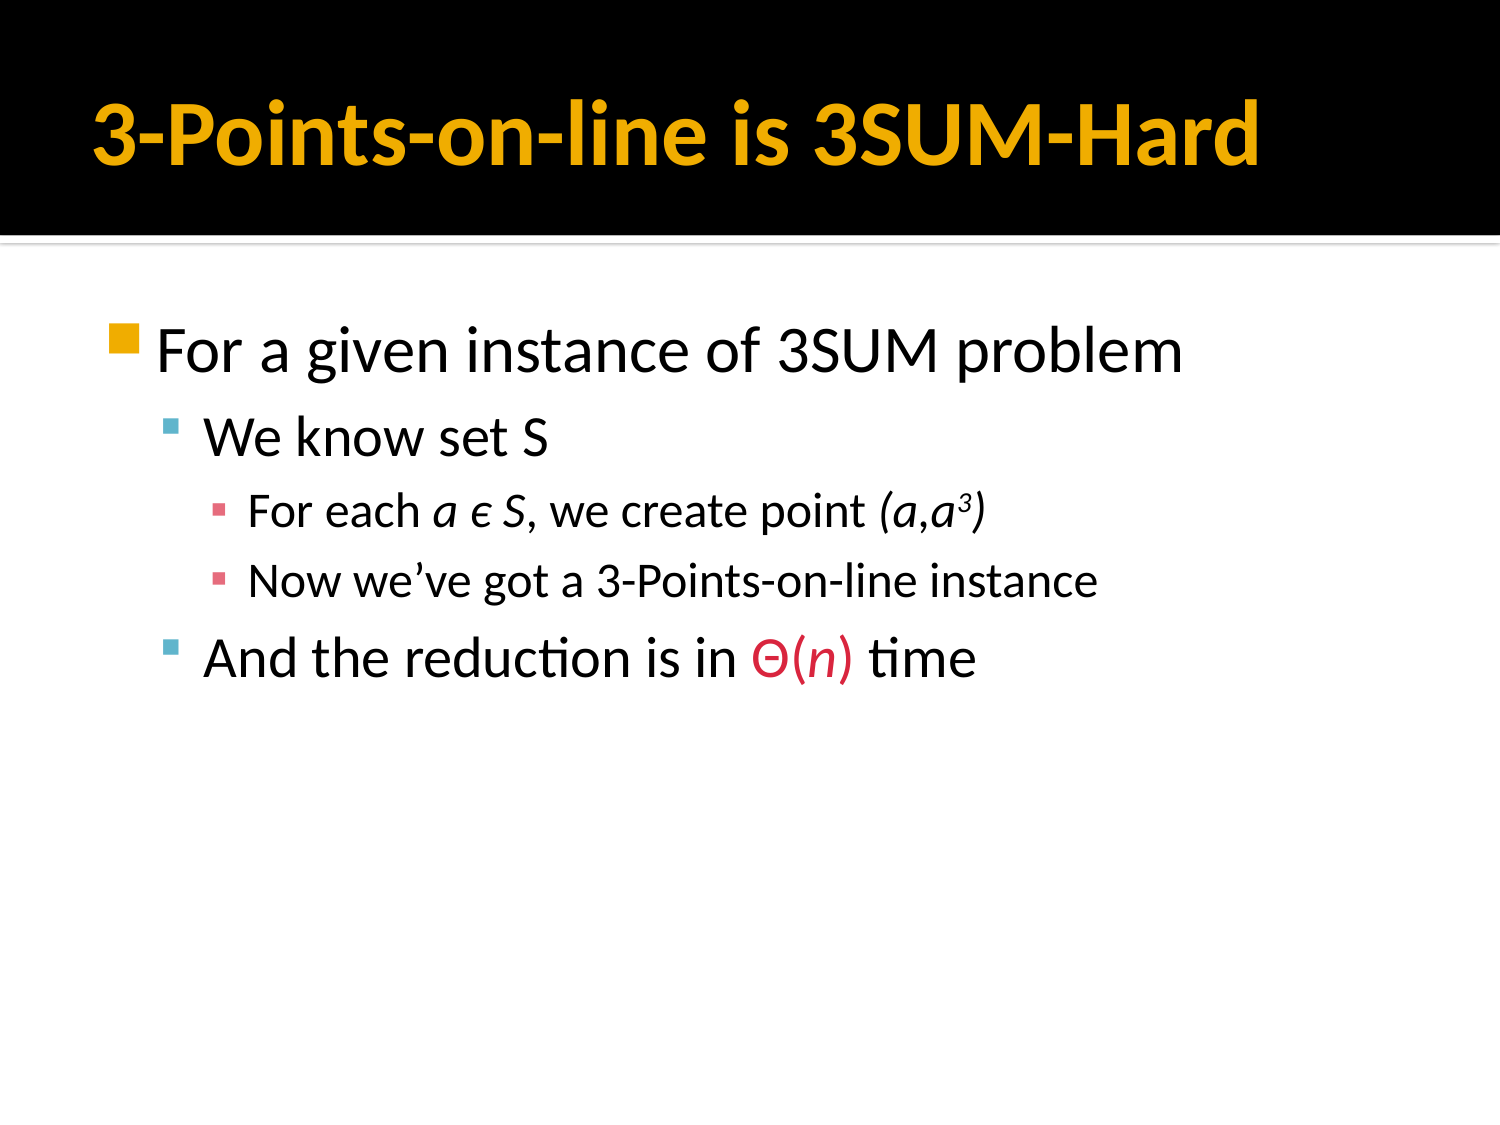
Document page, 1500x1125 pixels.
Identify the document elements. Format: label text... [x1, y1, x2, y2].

list For a given instance of 3SUM problem We know set S For each a є S, we create point (a,a3) Now we’ve got a 3-Points-on-line instance And the reduction is in Θ(n) time [75, 291, 1425, 1050]
title 3-Points-on-line is 3SUM-Hard [75, 25, 1425, 231]
